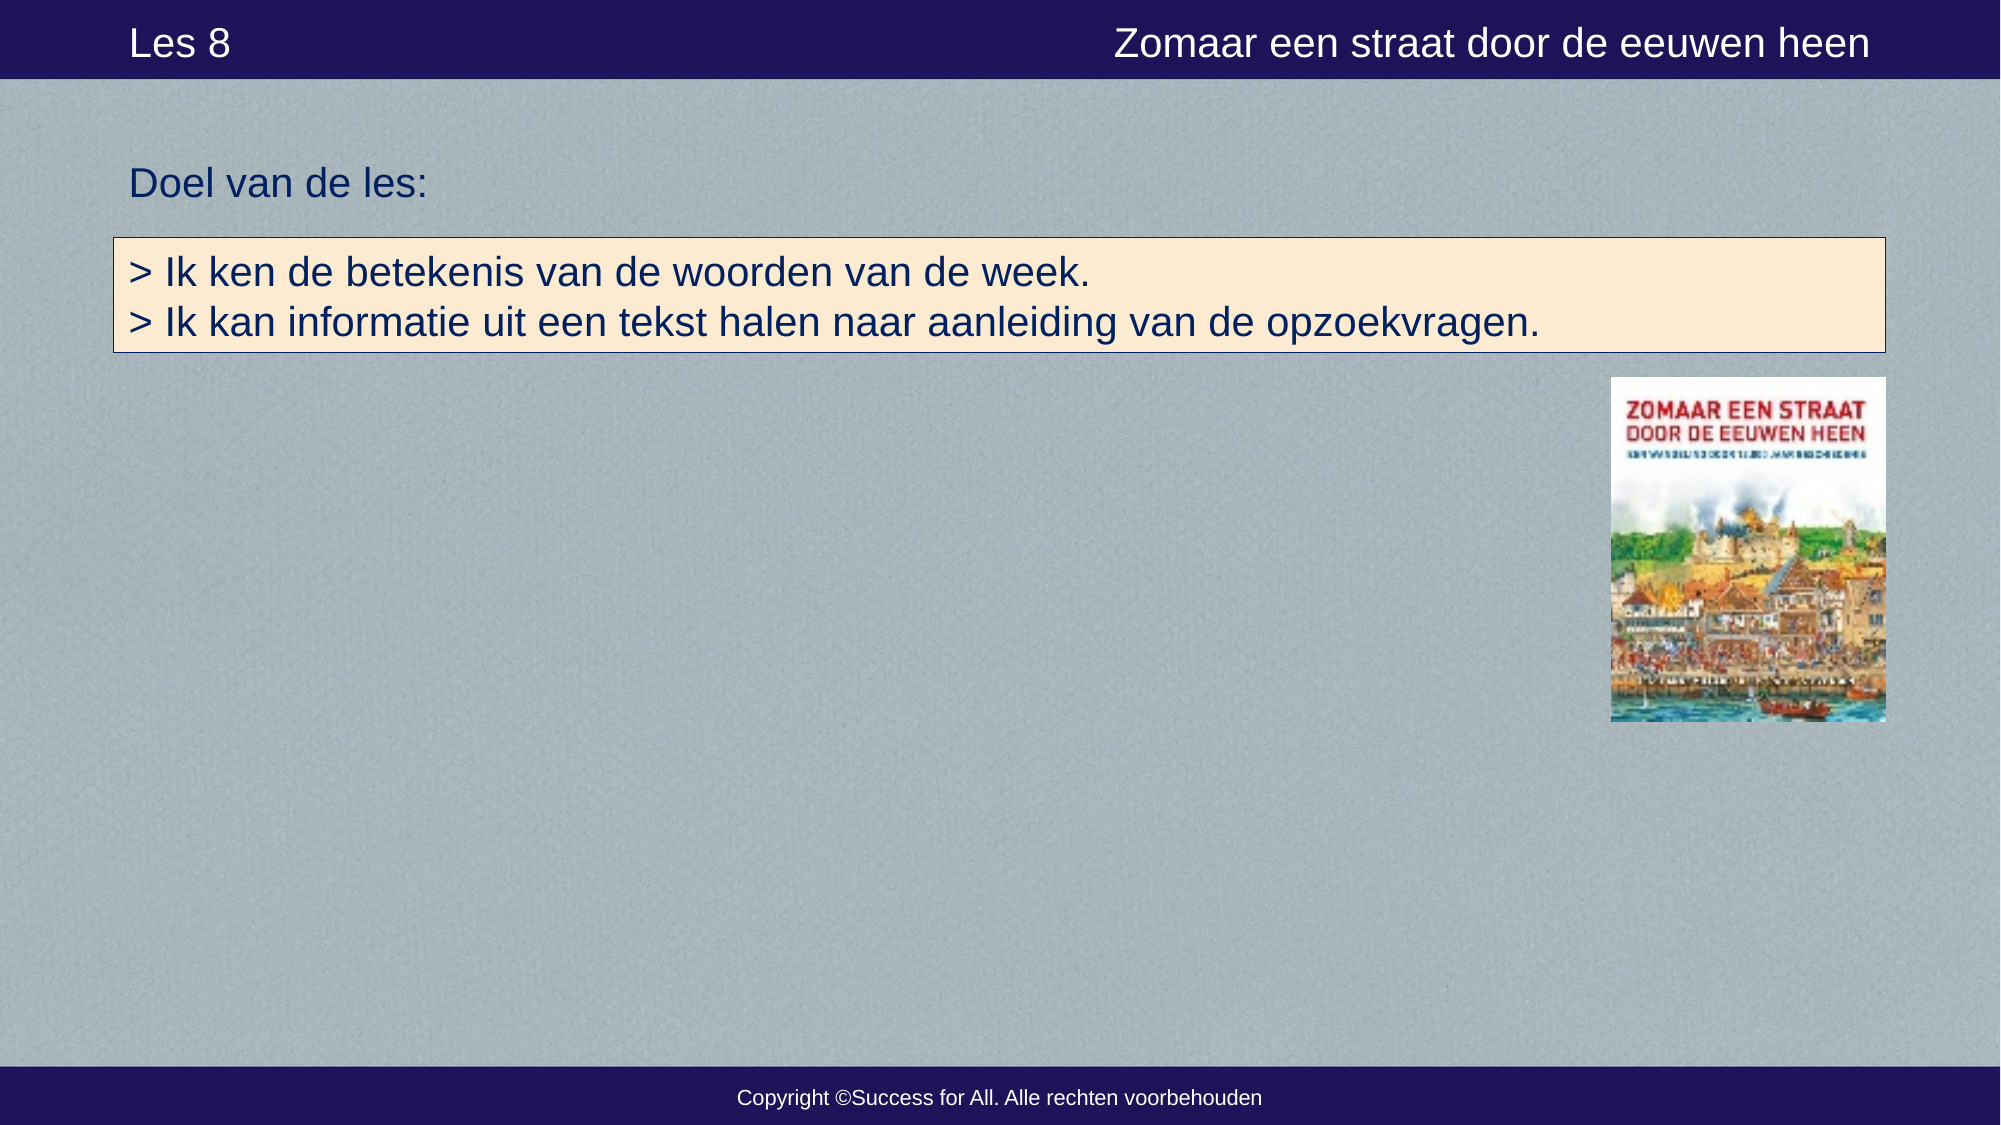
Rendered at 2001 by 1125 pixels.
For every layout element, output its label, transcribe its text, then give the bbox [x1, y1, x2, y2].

text_box > Ik ken de betekenis van de woorden van de week. > Ik kan informatie uit een tekst halen naar aanleiding van de opzoekvragen. [113, 237, 1886, 353]
text_box Doel van de les: [113, 148, 1635, 214]
text_box Copyright ©Success for All. Alle rechten voorbehouden [0, 1076, 2000, 1125]
text_box Zomaar een straat door de eeuwen heen [999, 8, 1886, 73]
picture [0, 0, 2001, 1125]
text_box Les 8 [114, 8, 354, 73]
